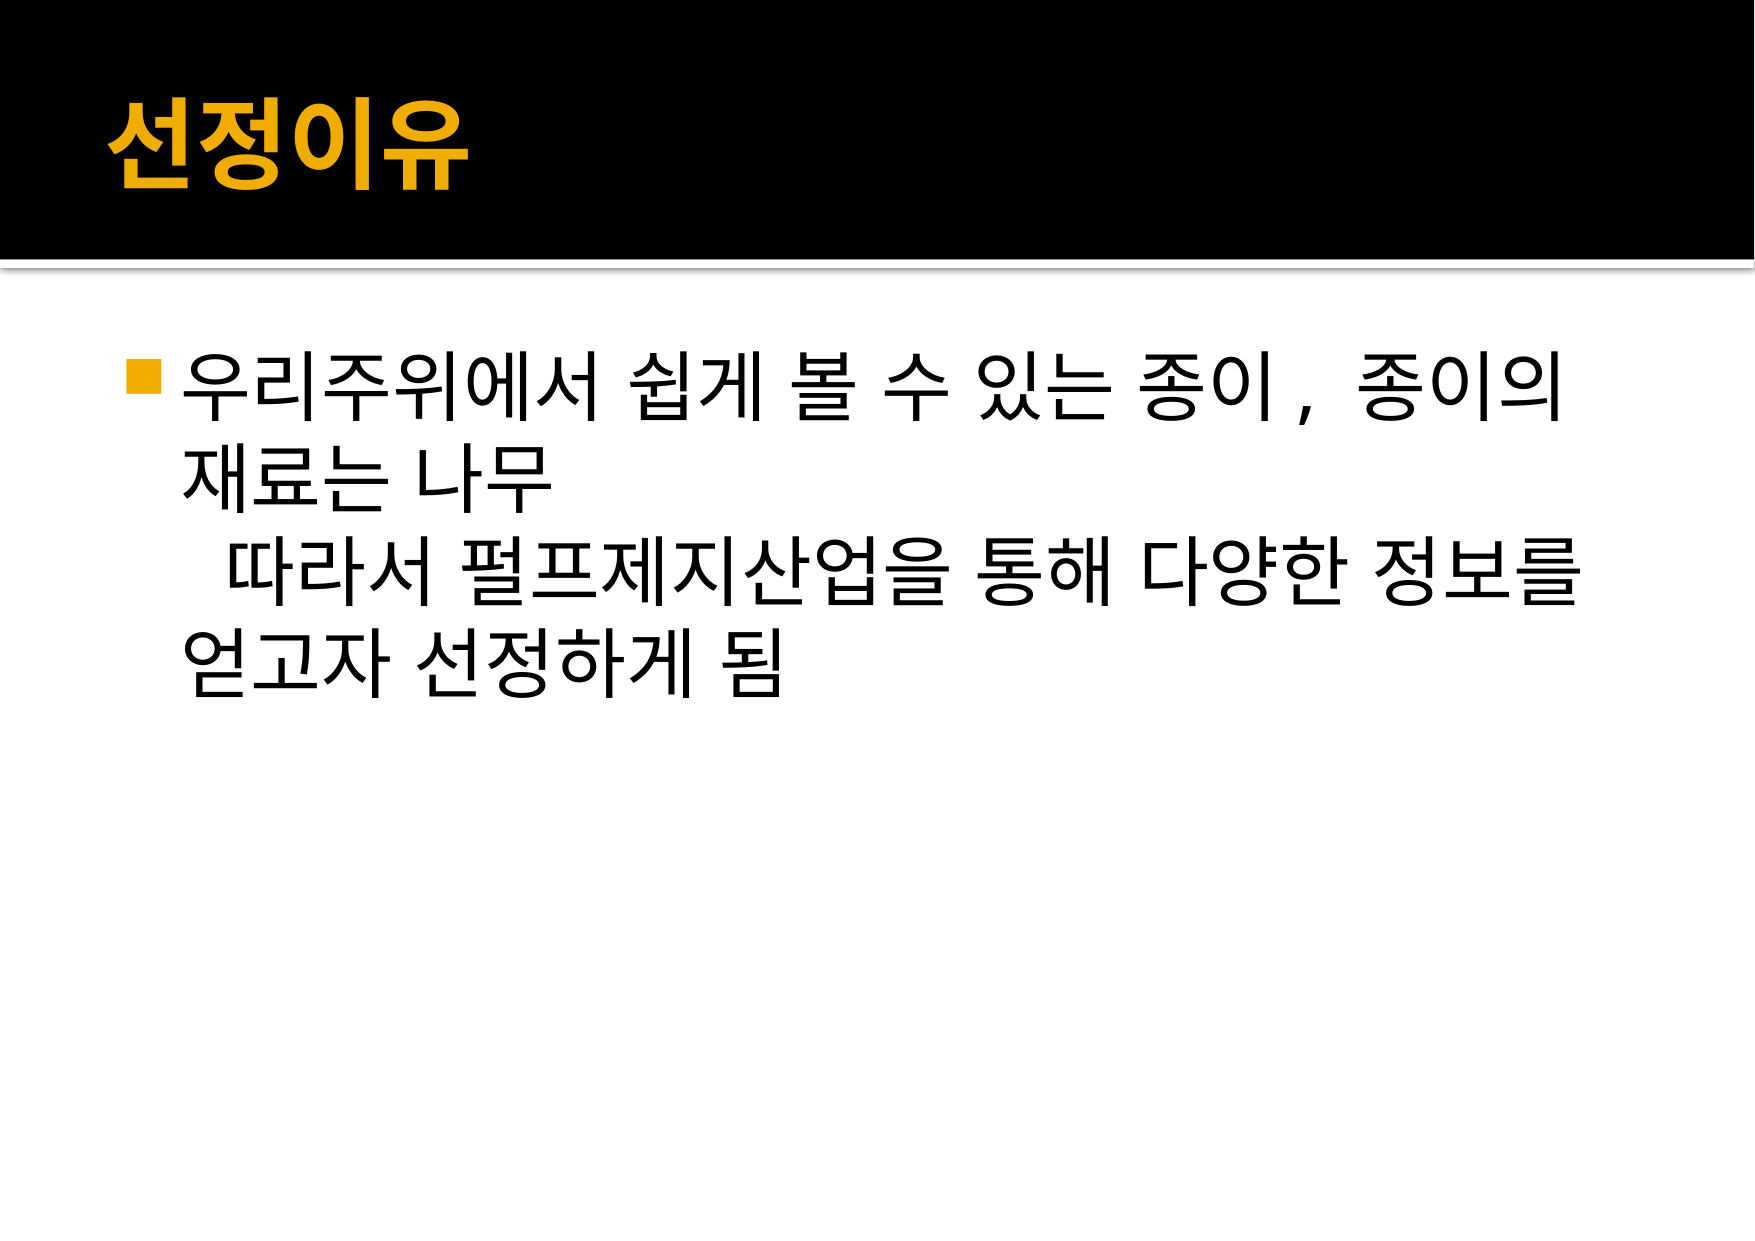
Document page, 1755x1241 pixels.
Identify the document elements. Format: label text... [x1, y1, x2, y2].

list 우리주위에서 쉽게 볼 수 있는 종이, 종이의 재료는 나무 따라서 펄프제지산업을 통해 다양한 정보를 얻고자 선정하게 됨 [87, 321, 1667, 1158]
title 선정이유 [87, 28, 1667, 255]
